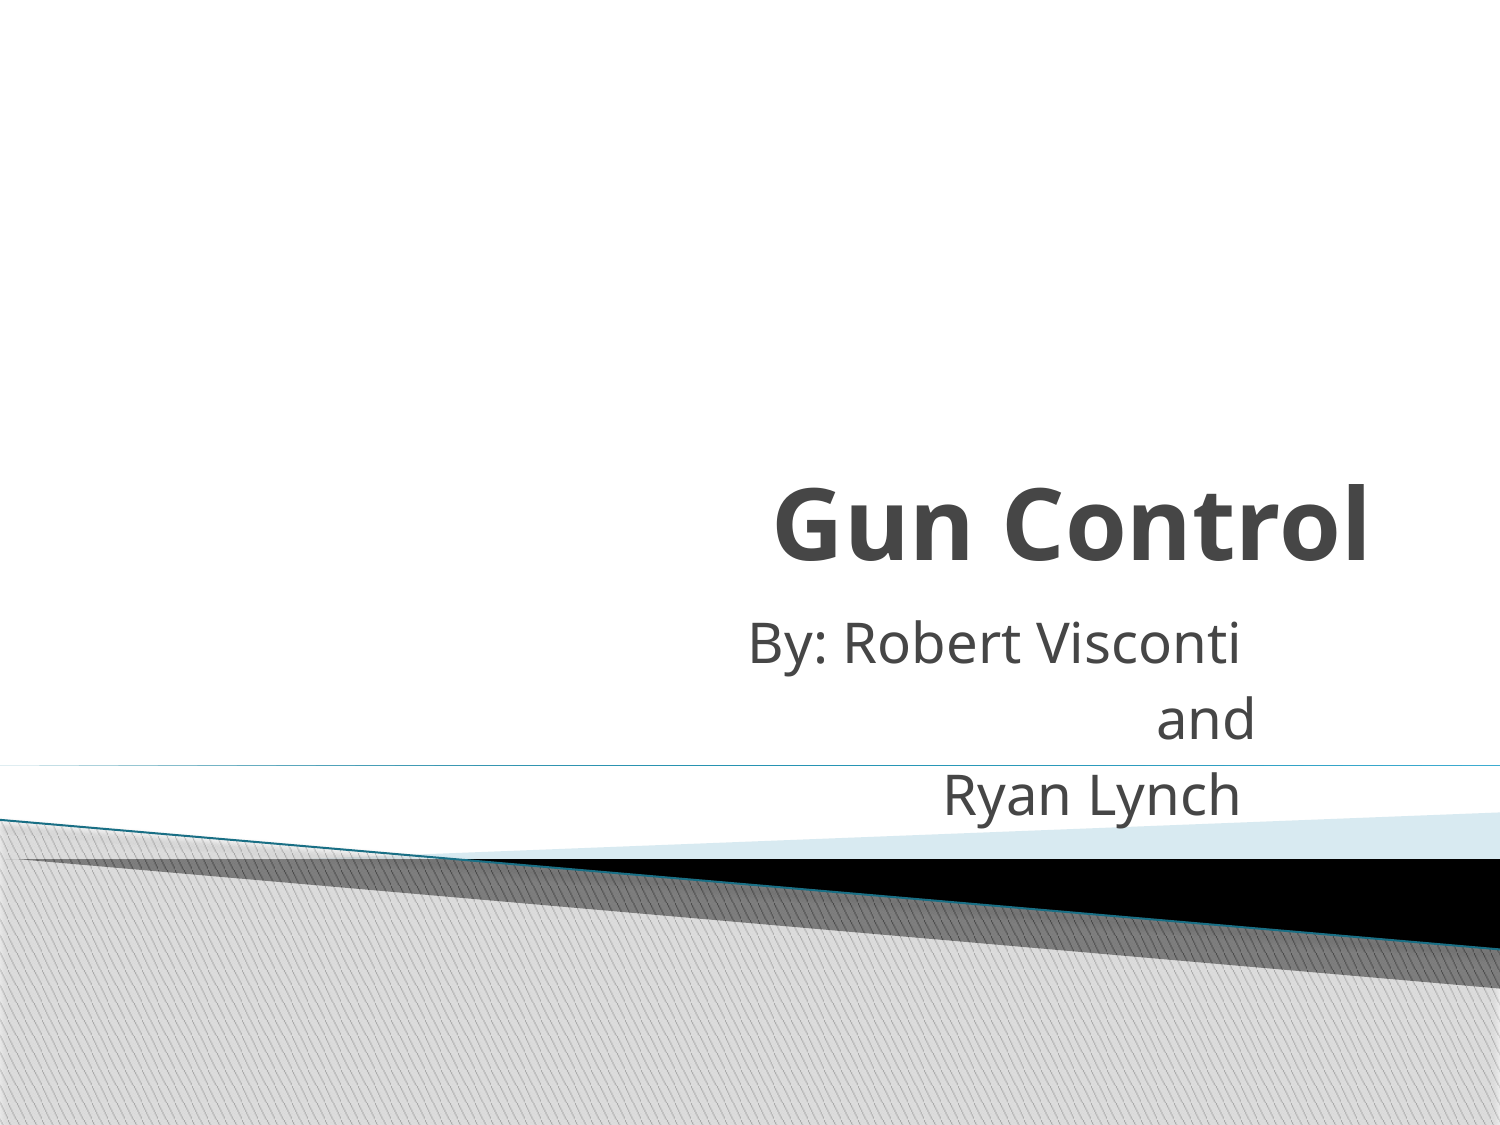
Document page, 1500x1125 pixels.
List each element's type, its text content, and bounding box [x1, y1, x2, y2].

picture [348, 888, 1500, 989]
subtitle By: Robert Visconti and Ryan Lynch [225, 600, 1275, 888]
title Gun Control [112, 287, 1388, 588]
picture [5, 859, 225, 878]
